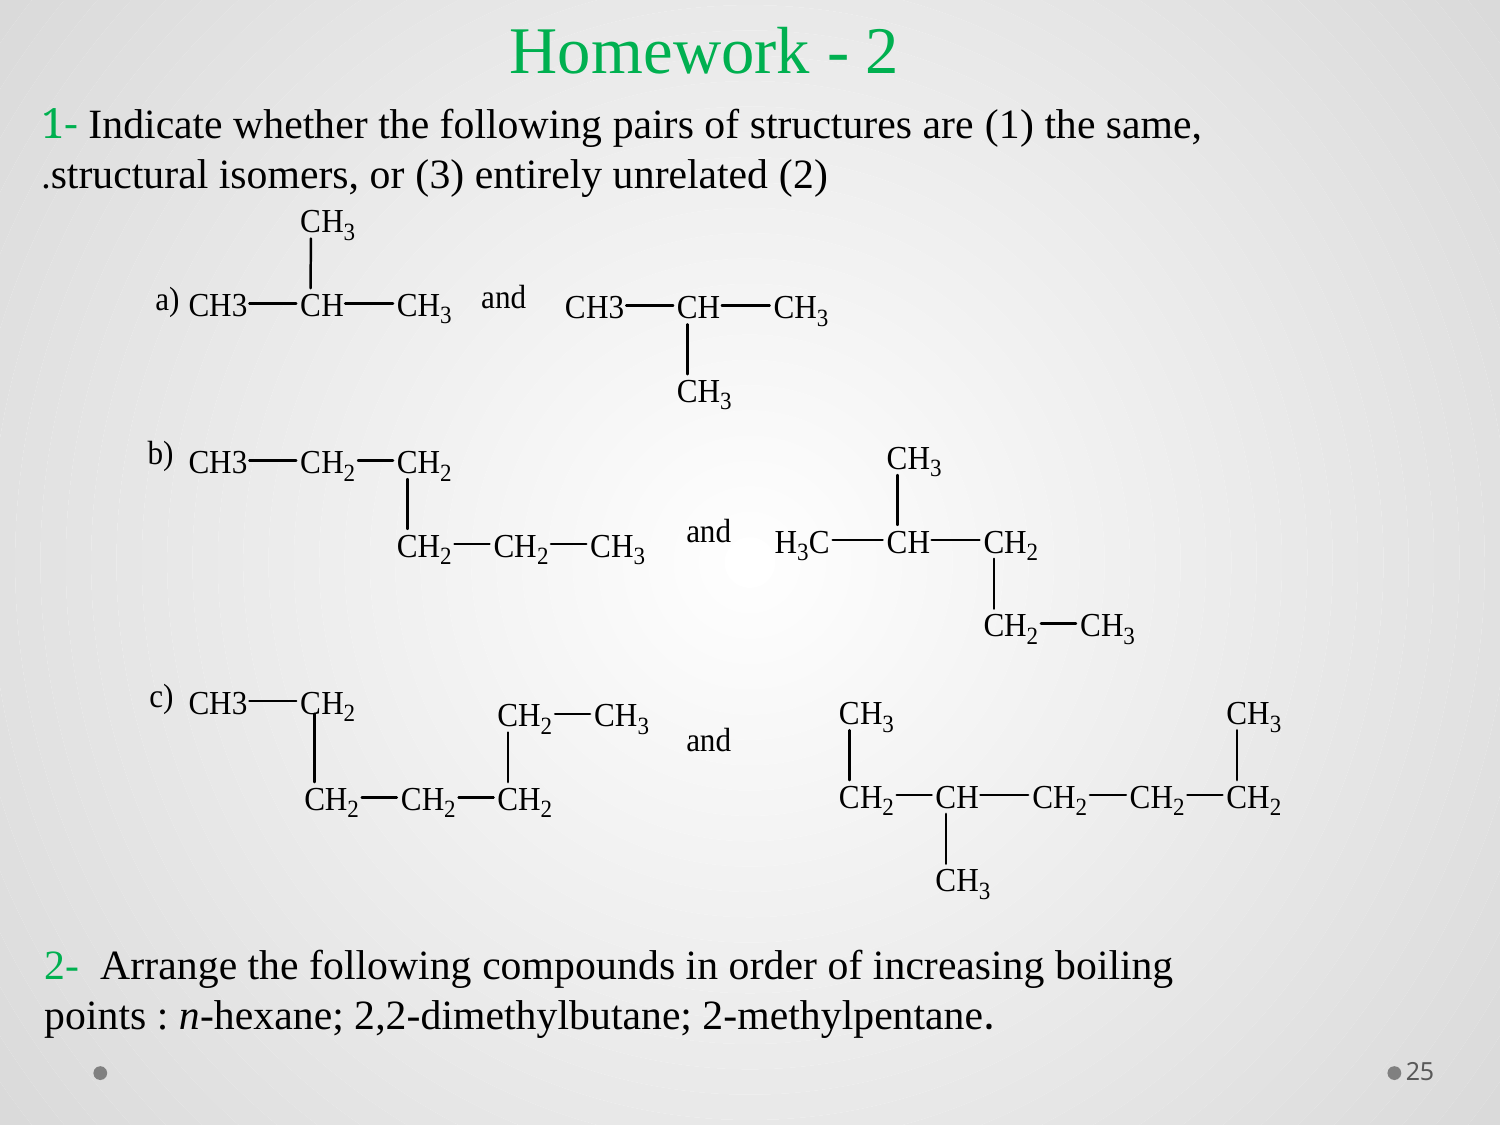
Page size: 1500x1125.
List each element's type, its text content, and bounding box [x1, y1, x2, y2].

text_box 1- Indicate whether the following pairs of structures are (1) the same, (2) structural isomers, or (3) entirely unrelated. [26, 89, 1228, 205]
slide_number 25 [1401, 1042, 1494, 1103]
text_box Homework - 2 [494, 0, 915, 89]
text_box 2- Arrange the following compounds in order of increasing boiling points : n-hexane; 2,2-dimethylbutane; 2-methylpentane. [29, 930, 1317, 1046]
picture [147, 206, 1282, 901]
